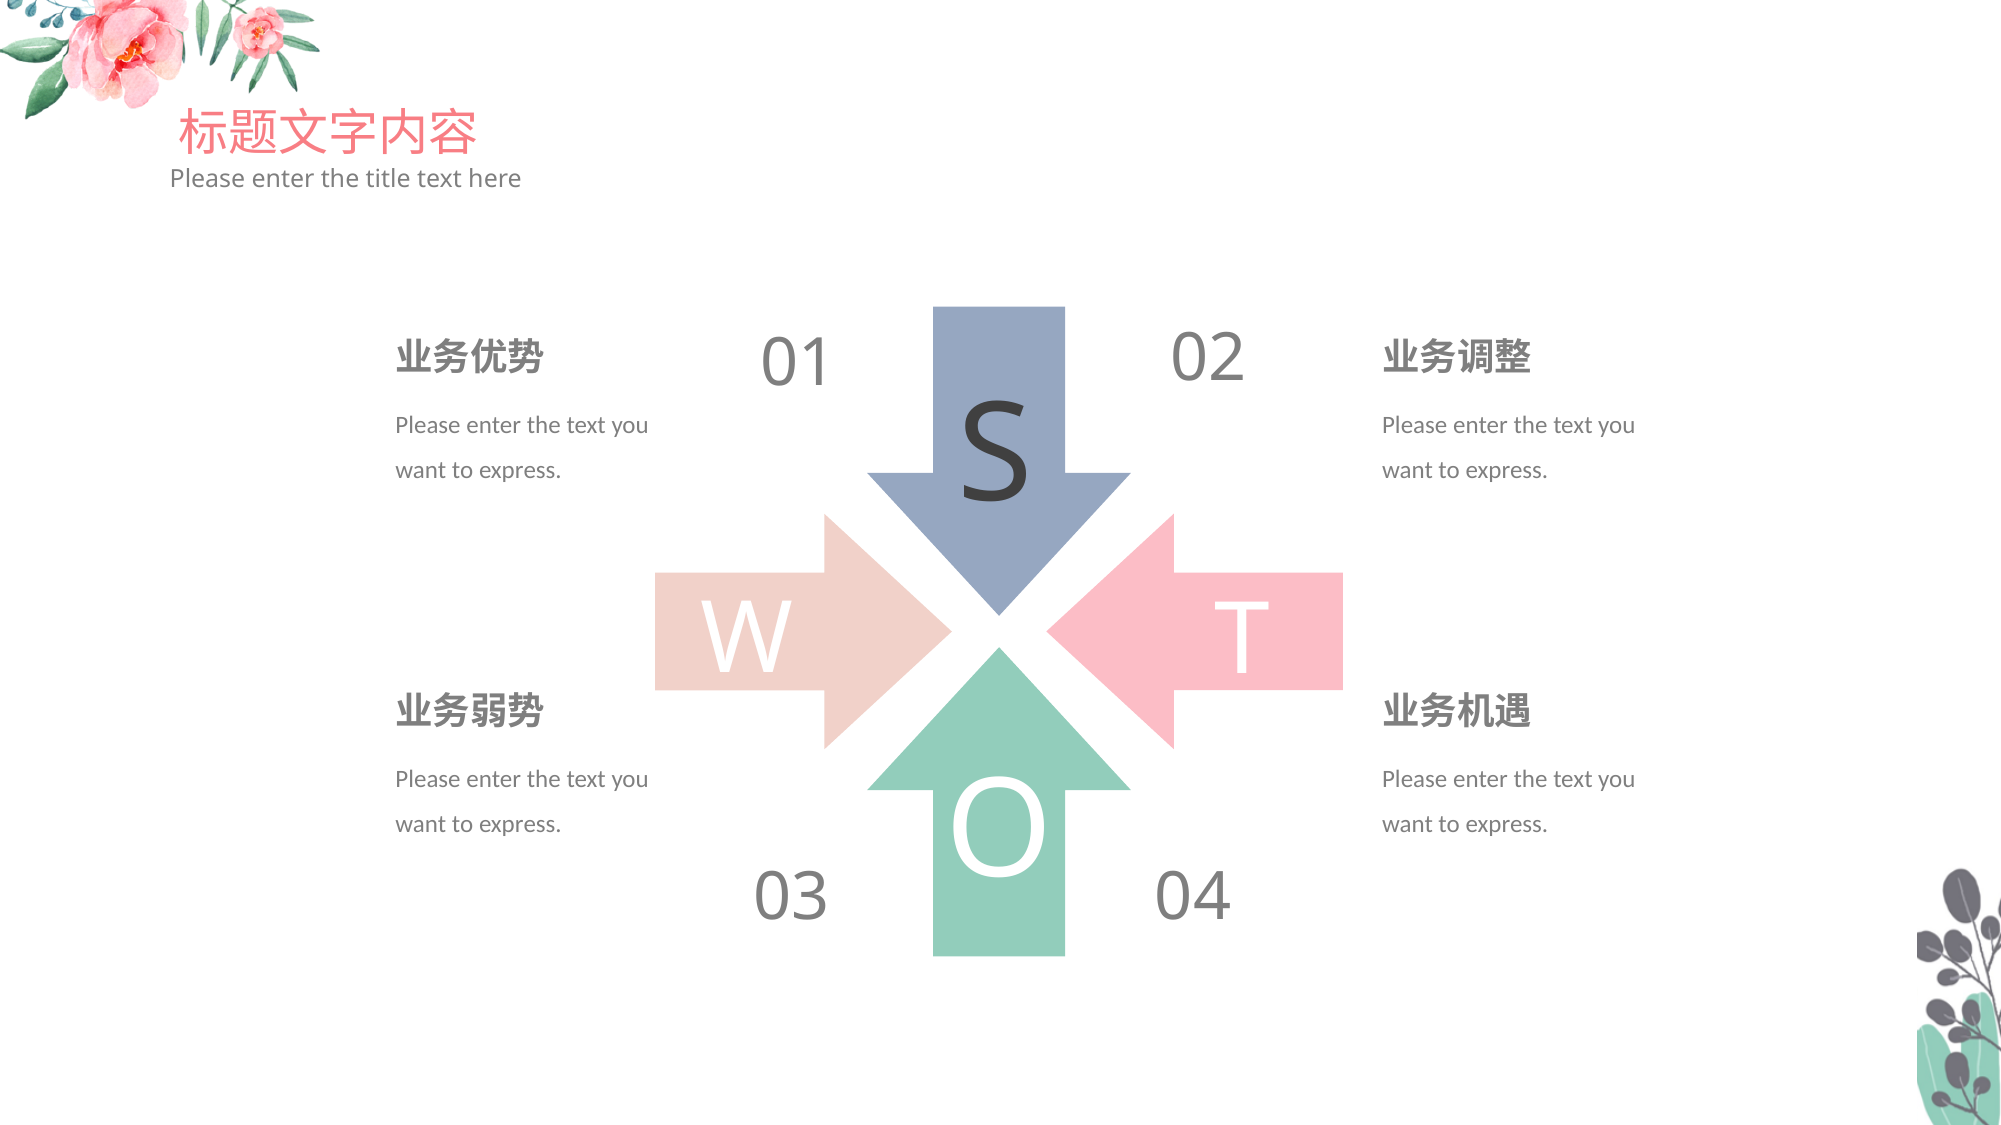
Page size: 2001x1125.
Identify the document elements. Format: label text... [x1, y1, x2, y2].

text_box Please enter the text you want to express. [1367, 740, 1651, 846]
text_box Please enter the text you want to express. [380, 740, 665, 846]
text_box 01 [741, 311, 856, 407]
text_box [824, 513, 952, 750]
text_box [655, 572, 664, 691]
picture [0, 0, 327, 156]
text_box 业务优势 [380, 325, 618, 386]
text_box 03 [734, 845, 849, 941]
text_box Please enter the title text here [169, 156, 537, 200]
picture [1917, 860, 2001, 1125]
text_box [933, 911, 1066, 957]
text_box W [664, 564, 830, 700]
text_box 业务弱势 [380, 679, 618, 740]
text_box [1046, 513, 1174, 750]
text_box Please enter the text you want to express. [1367, 386, 1651, 491]
text_box S [927, 355, 1064, 536]
text_box 04 [1135, 845, 1250, 941]
text_box 02 [1151, 306, 1266, 401]
text_box [867, 306, 1131, 616]
text_box 业务调整 [1367, 325, 1604, 386]
text_box O [930, 731, 1067, 911]
text_box [867, 647, 1131, 791]
text_box 业务机遇 [1367, 679, 1604, 740]
text_box [1322, 572, 1343, 691]
text_box Please enter the text you want to express. [380, 386, 665, 491]
text_box T [1163, 566, 1322, 702]
text_box 标题文字内容 [178, 100, 762, 161]
